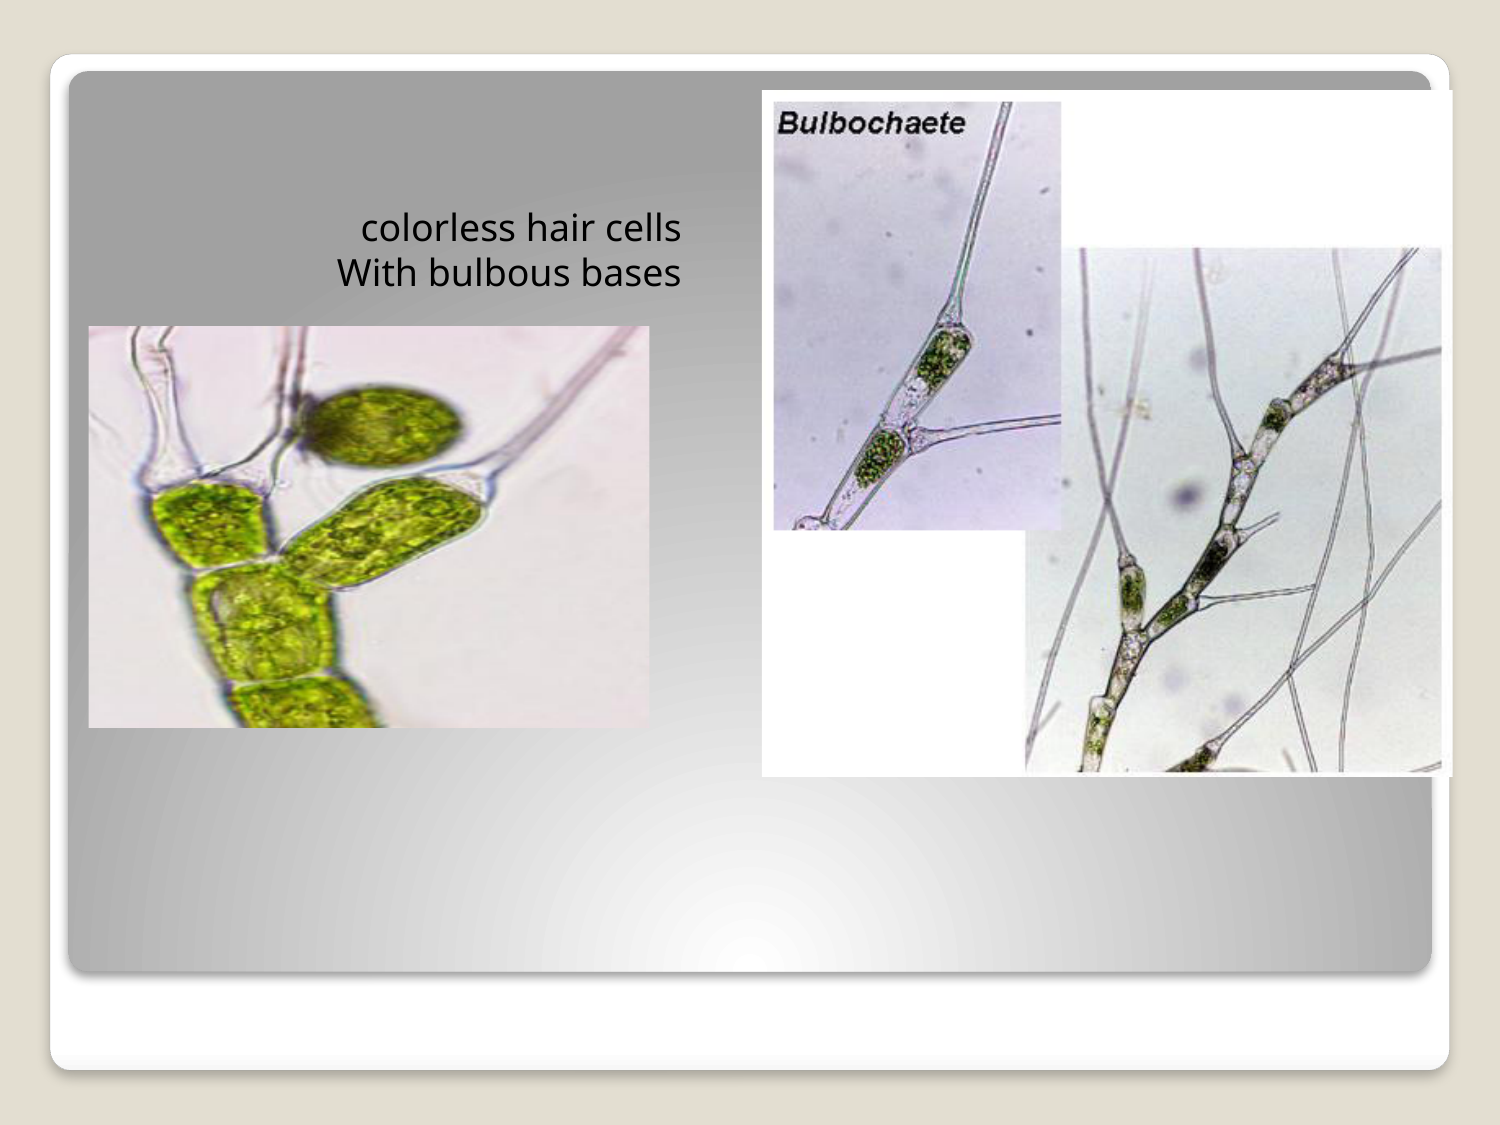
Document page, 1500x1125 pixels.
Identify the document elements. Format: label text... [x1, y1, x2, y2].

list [761, 89, 1453, 778]
text_box colorless hair cells With bulbous bases [135, 196, 697, 301]
picture [88, 325, 650, 729]
